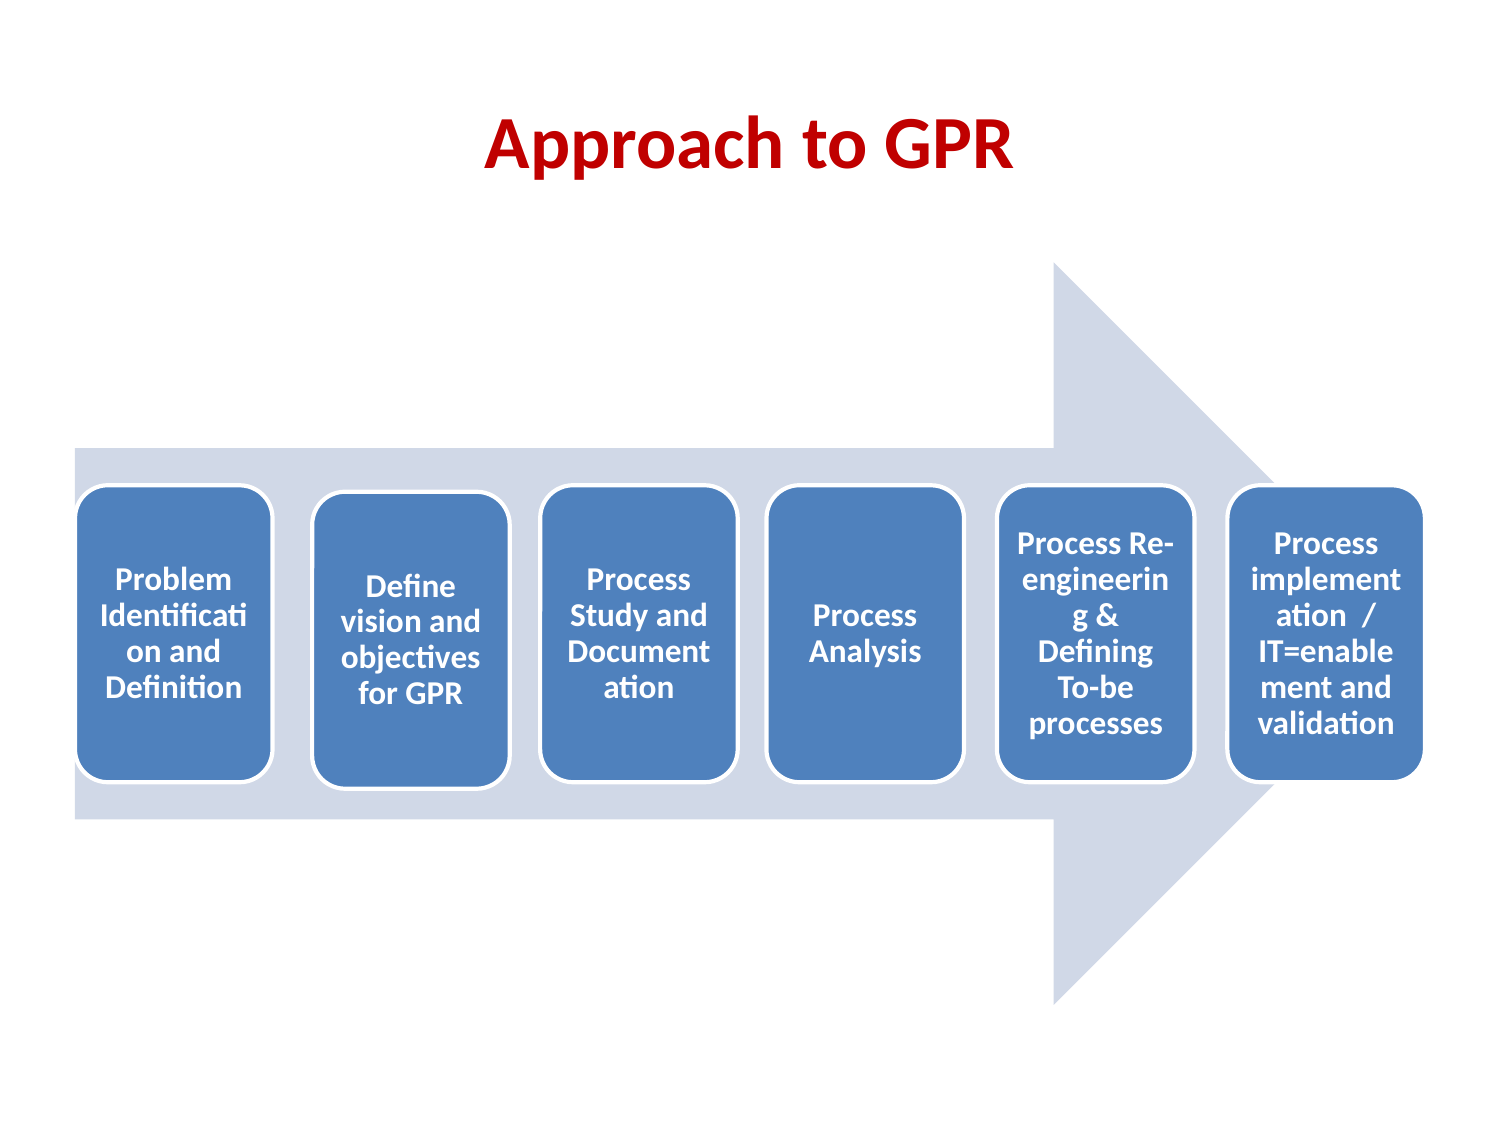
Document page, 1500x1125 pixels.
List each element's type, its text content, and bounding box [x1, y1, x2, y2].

title Approach to GPR [75, 45, 1425, 233]
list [74, 262, 1426, 1006]
